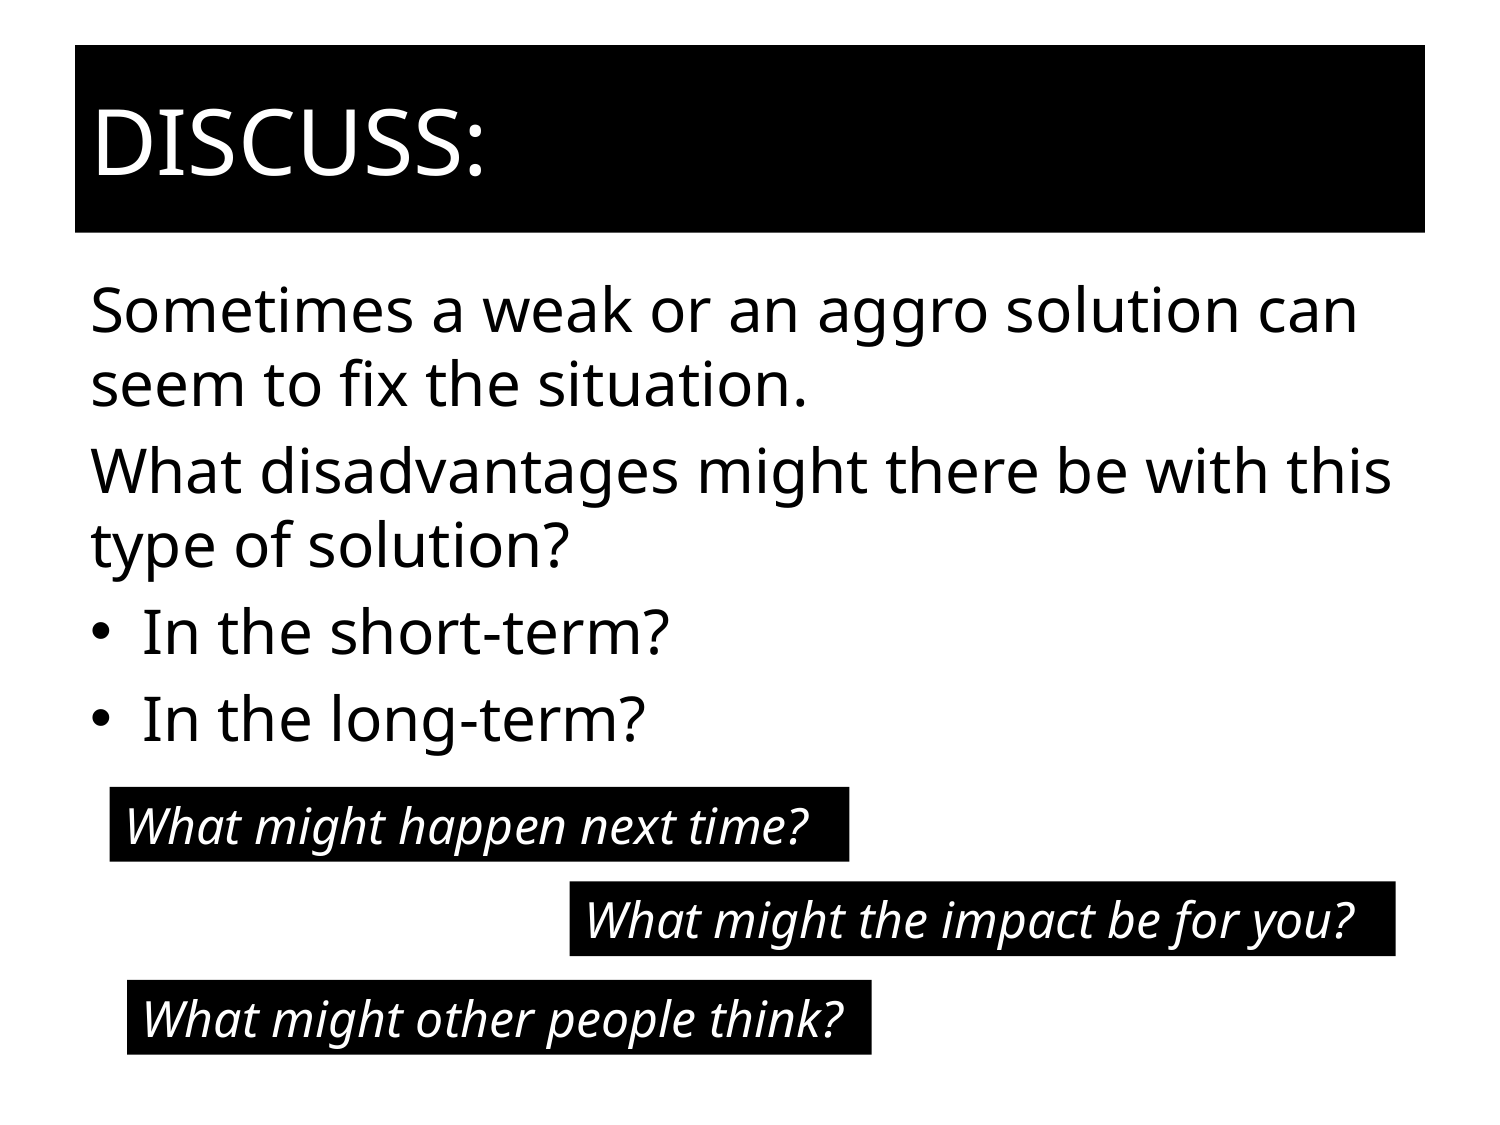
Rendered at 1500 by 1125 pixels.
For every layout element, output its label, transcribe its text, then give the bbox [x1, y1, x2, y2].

text_box What might the impact be for you? [569, 881, 1396, 957]
text_box What might happen next time? [109, 786, 850, 862]
list Sometimes a weak or an aggro solution can seem to fix the situation. What disadvantages might there be with this type of solution? In the short-term? In the long-term? [75, 262, 1425, 764]
title DISCUSS: [75, 45, 1425, 233]
text_box What might other people think? [127, 979, 872, 1055]
